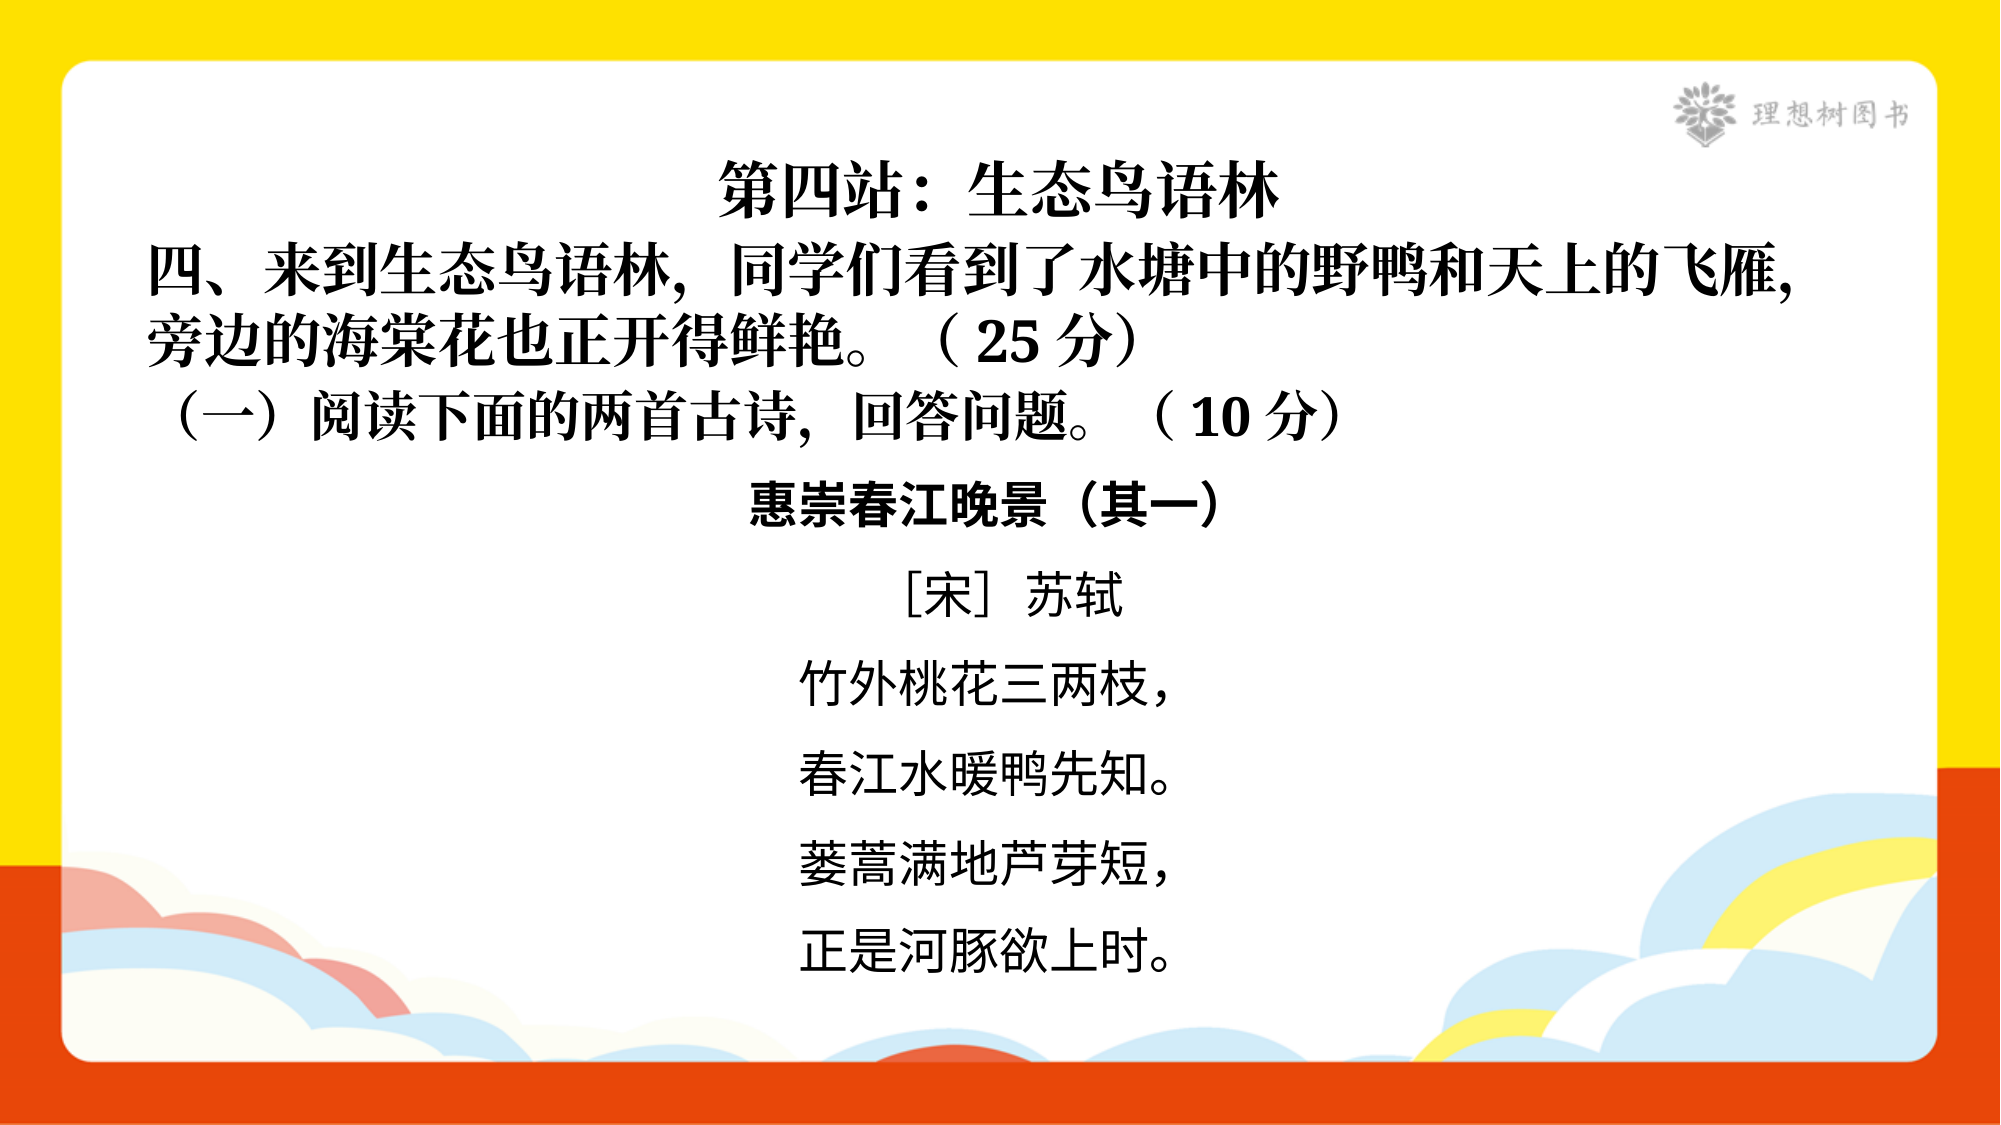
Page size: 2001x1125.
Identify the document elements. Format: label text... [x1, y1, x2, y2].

text_box 四、来到生态鸟语林，同学们看到了水塘中的野鸭和天上的飞雁， 旁边的海棠花也正开得鲜艳。（25分） [146, 232, 1851, 373]
text_box 第四站：生态鸟语林 [146, 146, 1851, 222]
picture [0, 0, 2000, 1125]
text_box （一）阅读下面的两首古诗，回答问题。（10分） [146, 380, 1851, 444]
text_box 惠崇春江晚景（其一） ［宋］苏轼 竹外桃花三两枝， 春江水暖鸭先知。 蒌蒿满地芦芽短， 正是河豚欲上时。 [146, 444, 1851, 970]
